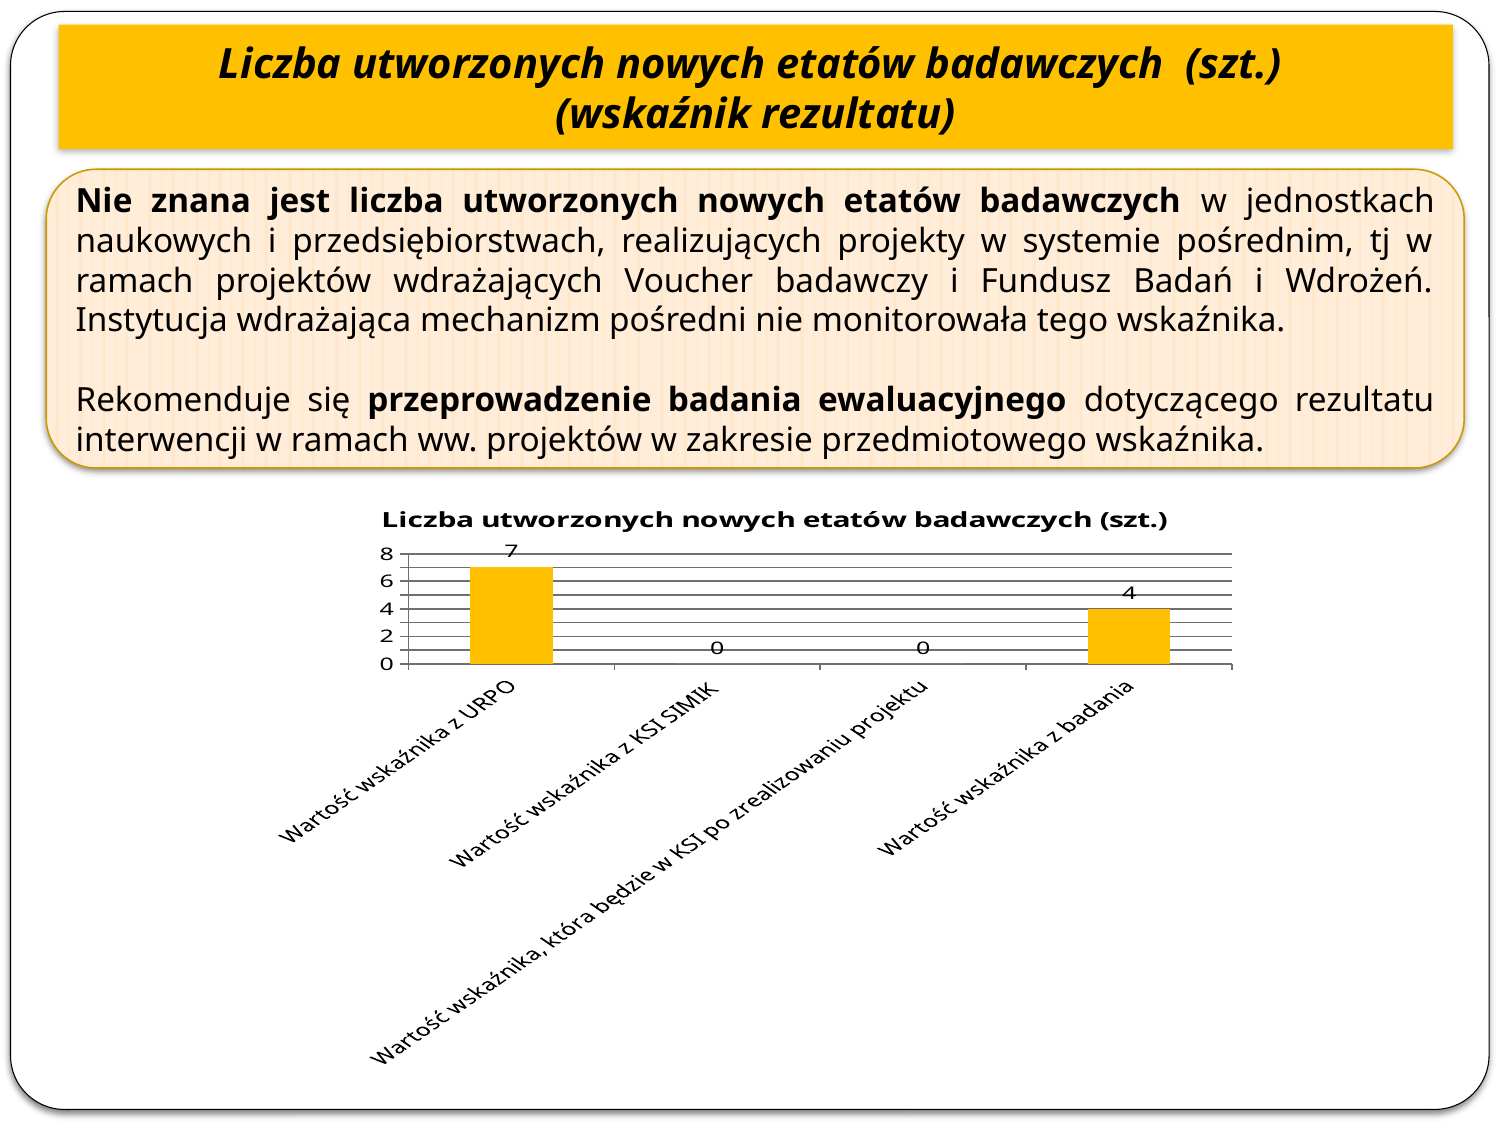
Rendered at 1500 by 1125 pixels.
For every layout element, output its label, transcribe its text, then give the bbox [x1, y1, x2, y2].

text_box Liczba utworzonych nowych etatów badawczych (szt.) (wskaźnik rezultatu) [58, 24, 1453, 149]
text_box Nie znana jest liczba utworzonych nowych etatów badawczych w jednostkach naukowych i przedsiębiorstwach, realizujących projekty w systemie pośrednim, tj w ramach projektów wdrażających Voucher badawczy i Fundusz Badań i Wdrożeń. Instytucja wdrażająca mechanizm pośredni nie monitorowała tego wskaźnika. Rekomenduje się przeprowadzenie badania ewaluacyjnego dotyczącego rezultatu interwencji w ramach ww. projektów w zakresie przedmiotowego wskaźnika. [45, 168, 1465, 469]
text_box [374, 282, 1125, 342]
chart [247, 491, 1253, 1071]
